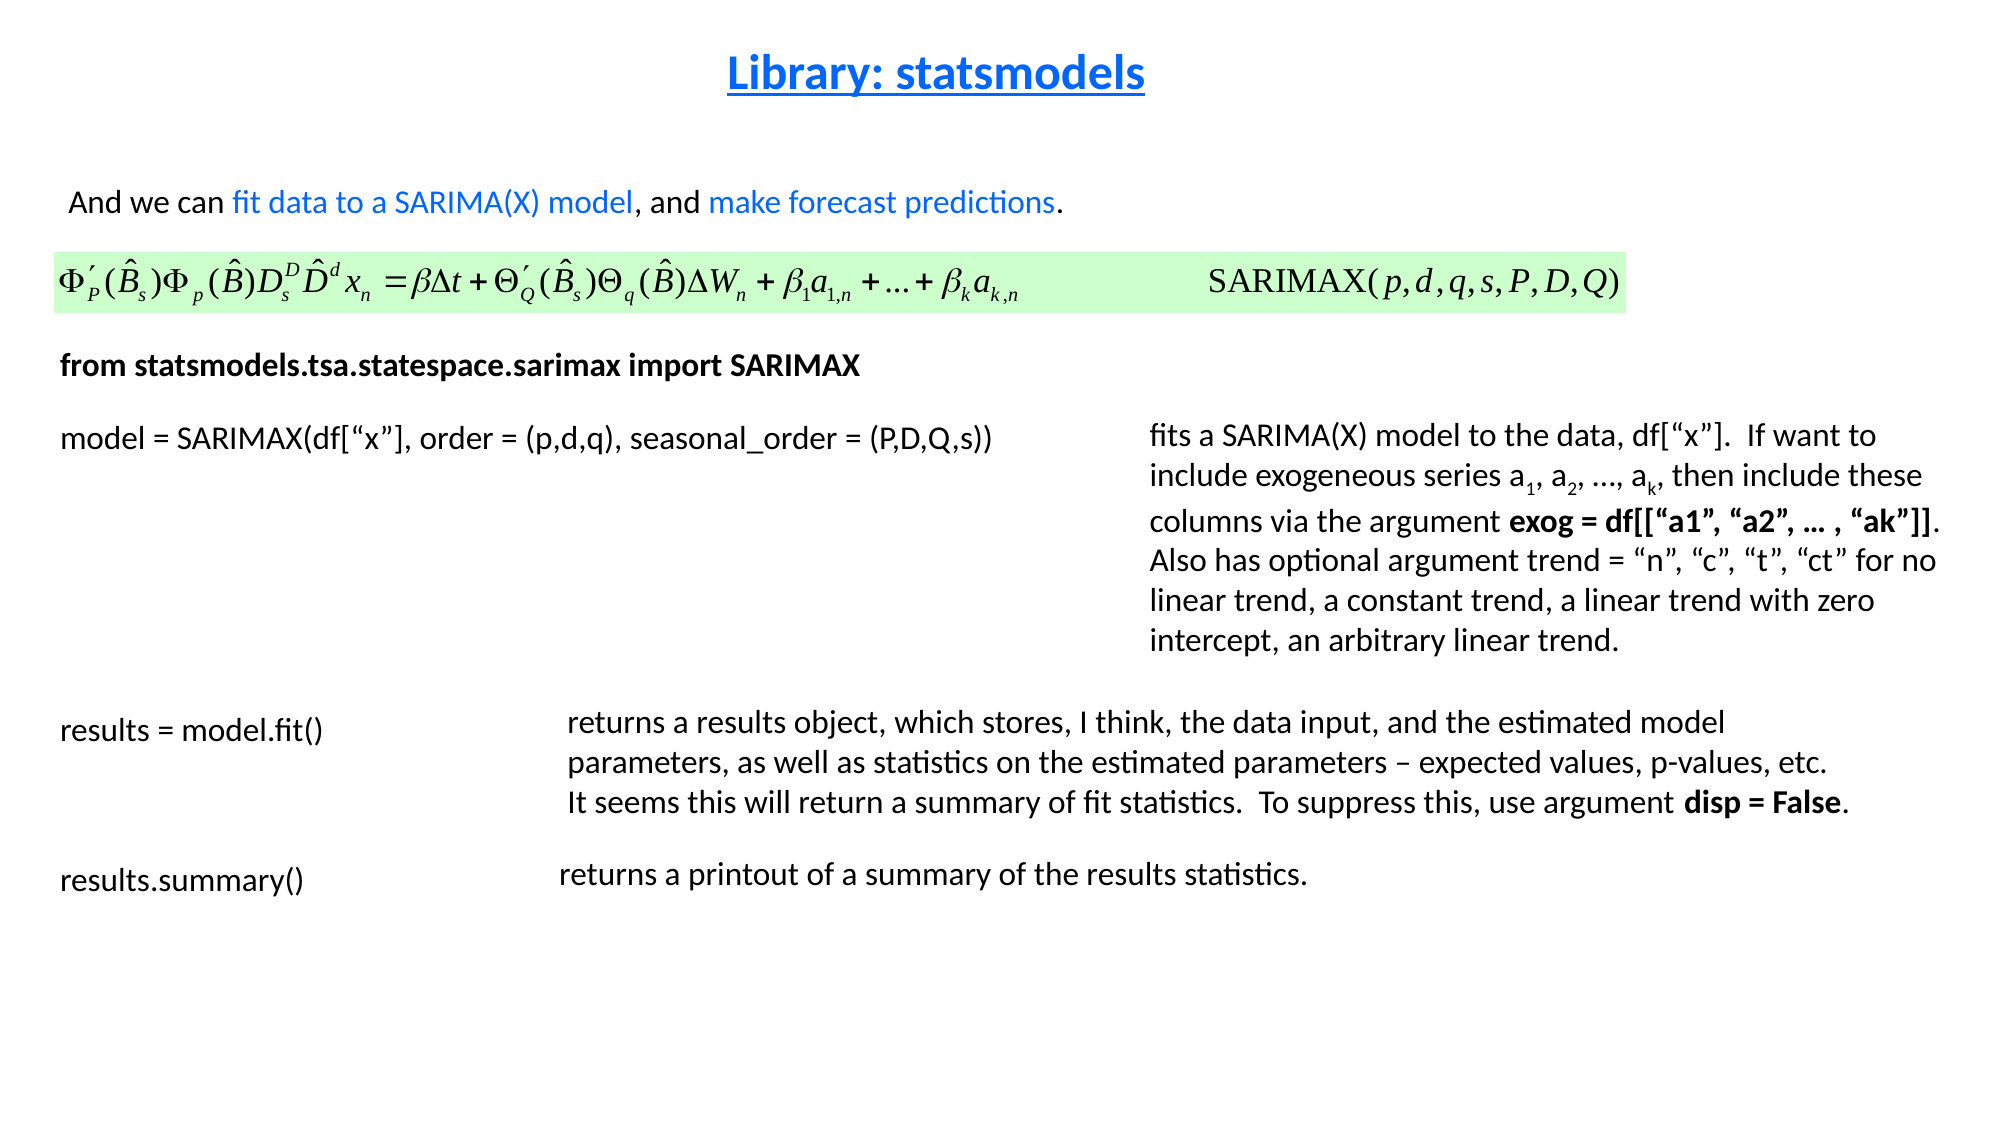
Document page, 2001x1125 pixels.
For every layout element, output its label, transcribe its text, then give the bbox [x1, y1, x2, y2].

text_box returns a printout of a summary of the results statistics. [544, 844, 1619, 899]
text_box results = model.fit() [45, 700, 367, 755]
text_box returns a results object, which stores, I think, the data input, and the estimated model parameters, as well as statistics on the estimated parameters – expected values, p-values, etc. It seems this will return a summary of fit statistics. To suppress this, use argument disp = False. [552, 692, 1872, 868]
text_box results.summary() [45, 850, 367, 906]
text_box And we can fit data to a SARIMA(X) model, and make forecast predictions. [53, 173, 1135, 228]
text_box model = SARIMAX(df[“x”], order = (p,d,q), seasonal_order = (P,D,Q,s)) [45, 408, 1019, 464]
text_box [53, 251, 1626, 313]
text_box from statsmodels.tsa.statespace.sarimax import SARIMAX [45, 335, 947, 391]
text_box fits a SARIMA(X) model to the data, df[“x”]. If want to include exogeneous series a1, a2, …, ak, then include these columns via the argument exog = df[[“a1”, “a2”, … , “ak”]]. Also has optional argument trend = “n”, “c”, “t”, “ct” for no linear trend, a constant trend, a linear trend with zero intercept, an arbitrary linear trend. [1134, 406, 1972, 666]
text_box Library: statsmodels [712, 32, 1161, 108]
